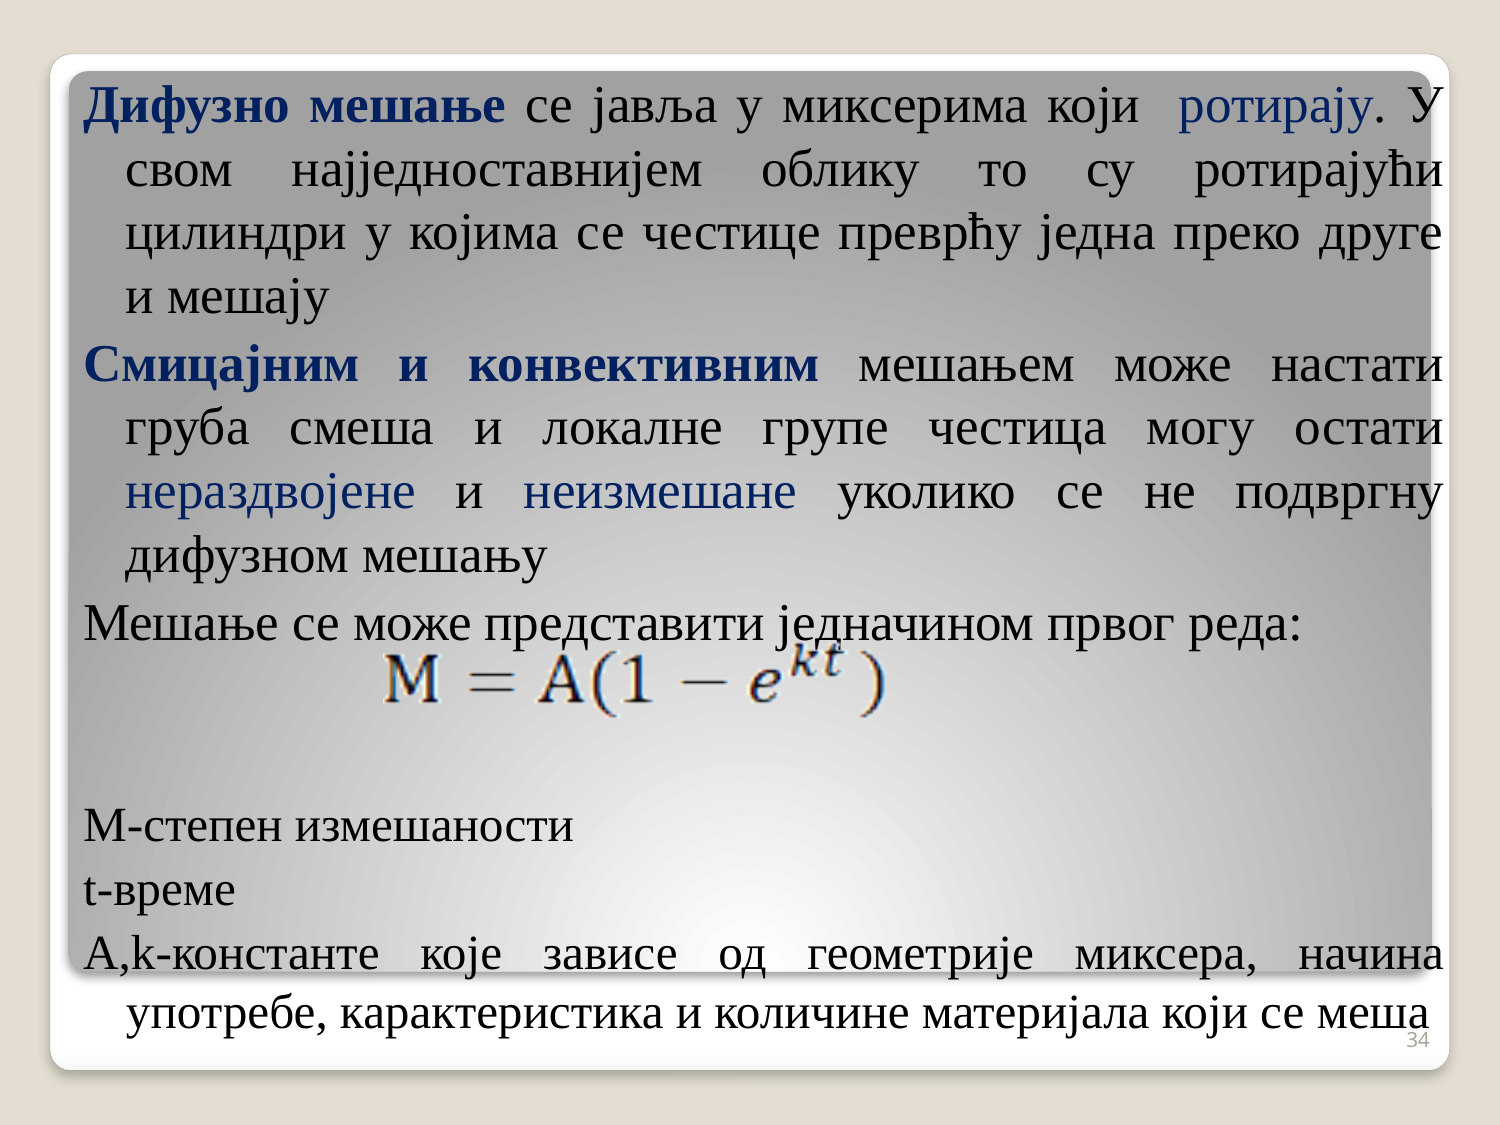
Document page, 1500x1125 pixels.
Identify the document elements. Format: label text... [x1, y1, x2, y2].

list Дифузно мешање се јавља у миксерима који ротирају. У свом најједноставнијем облику то су ротирајући цилиндри у којима се честице преврћу једна преко друге и мешају Смицајним и конвективним мешањем може настати груба смеша и локалне групе честица могу остати нераздвојене и неизмешане уколико се не подвргну дифузном мешању Мешање се може представити једначином првог реда: М-степен измешаности t-време А,k-константе које зависе од геометрије миксера, начина употребе, карактеристика и количине материјала који се меша [53, 54, 1459, 1083]
slide_number 34 [1369, 1002, 1445, 1063]
picture [383, 633, 890, 723]
